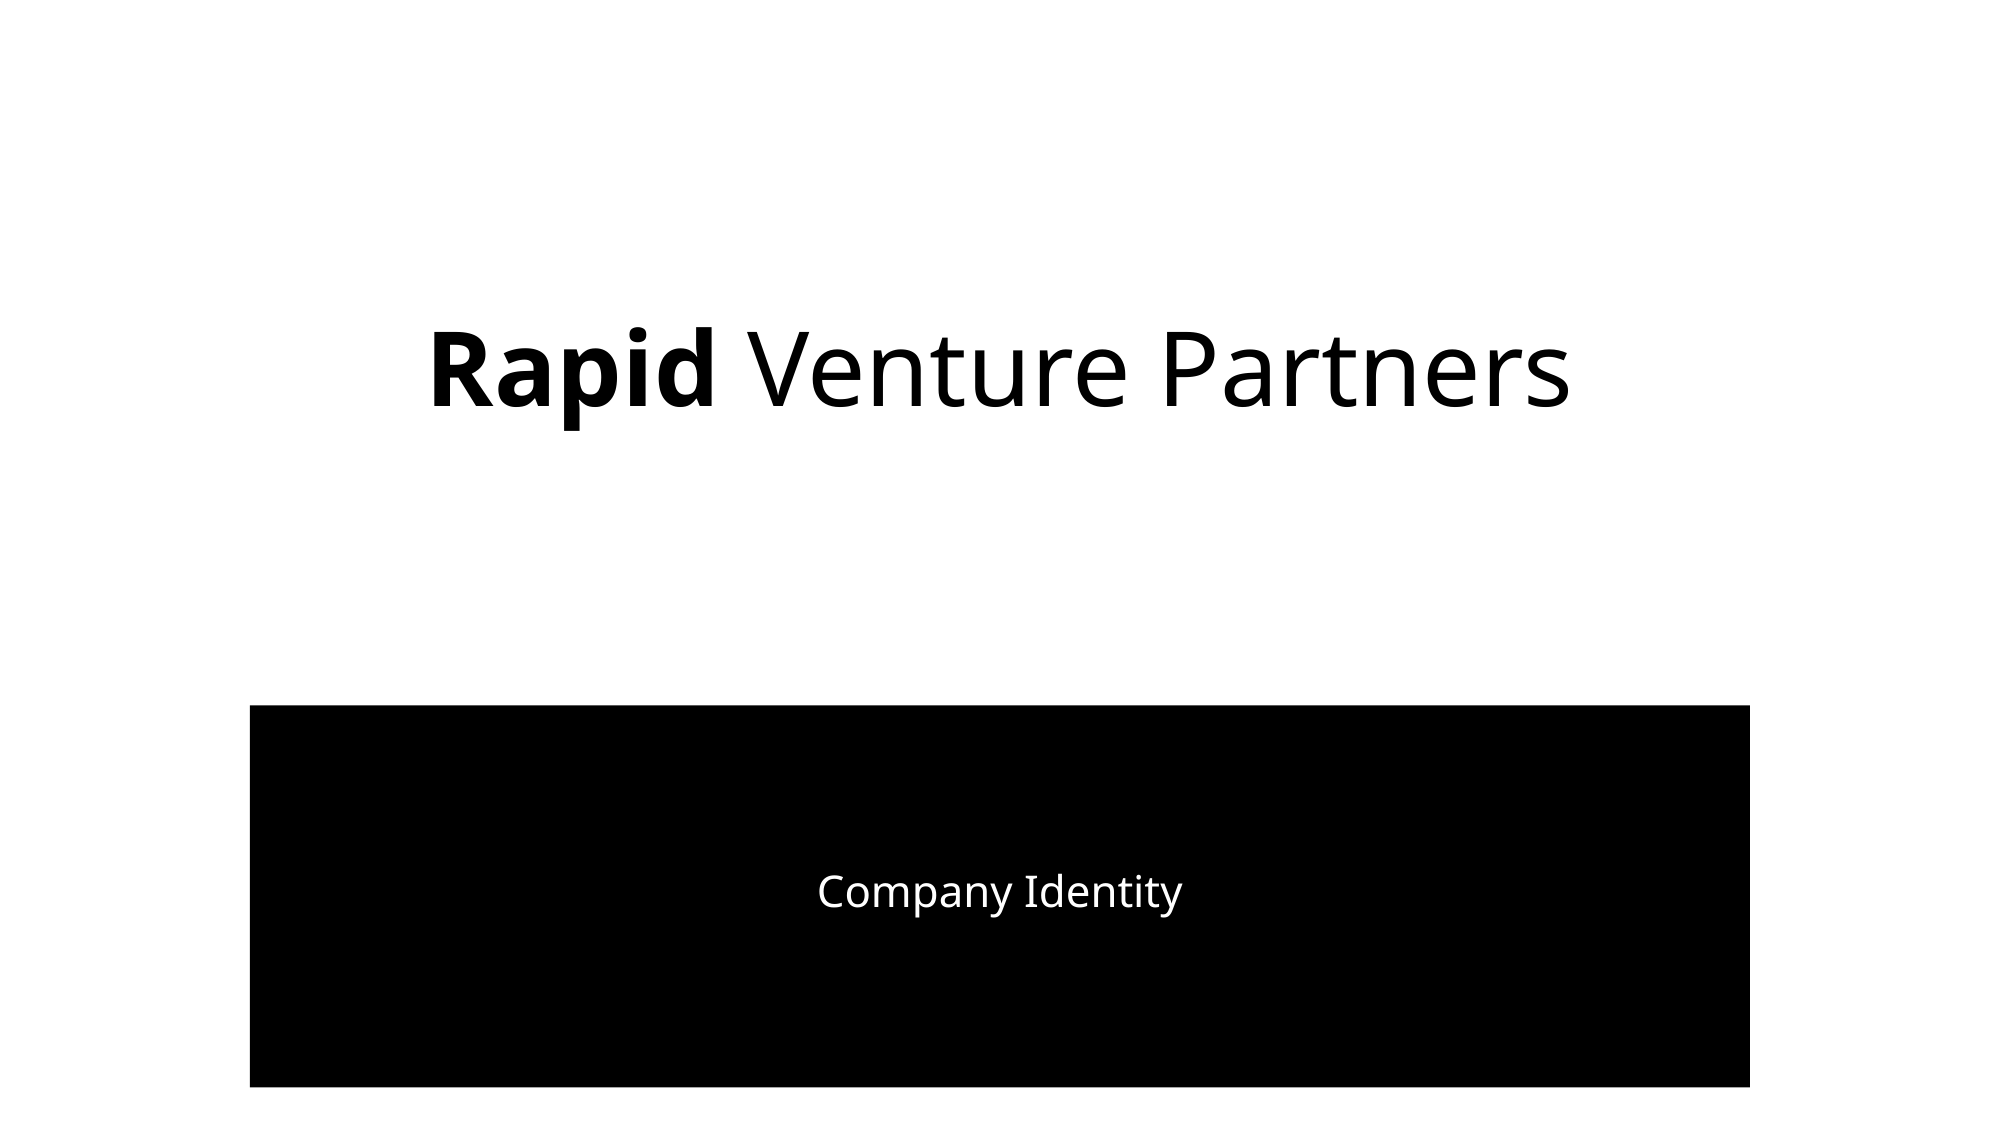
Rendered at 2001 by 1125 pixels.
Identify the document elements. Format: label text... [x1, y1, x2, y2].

subtitle Company Identity [249, 705, 1750, 1088]
title Rapid Venture Partners Rapid Venture Partners [249, 184, 1750, 576]
